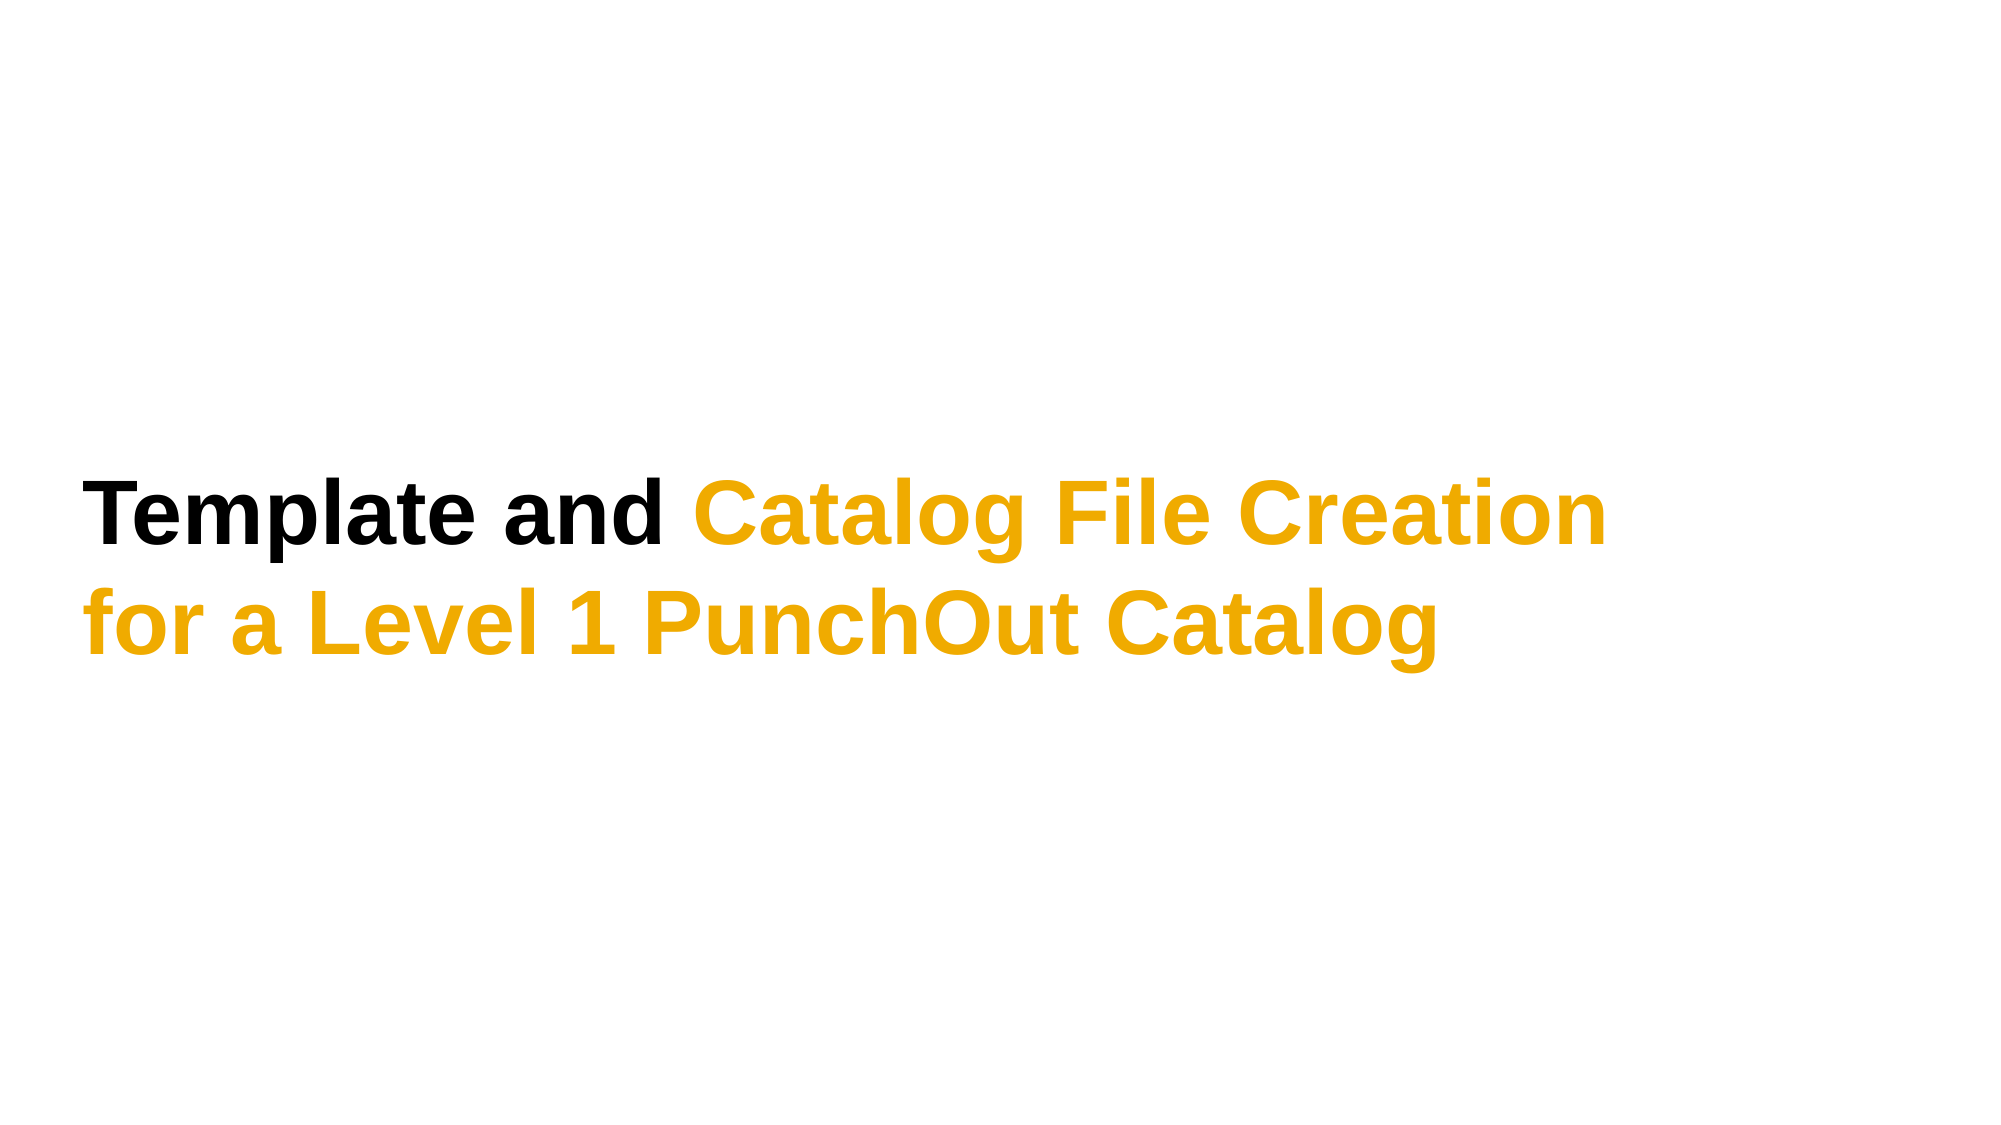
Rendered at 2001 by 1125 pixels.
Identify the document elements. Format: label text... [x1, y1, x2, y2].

title Template and Catalog File Creation for a Level 1 PunchOut Catalog [82, 506, 1918, 619]
